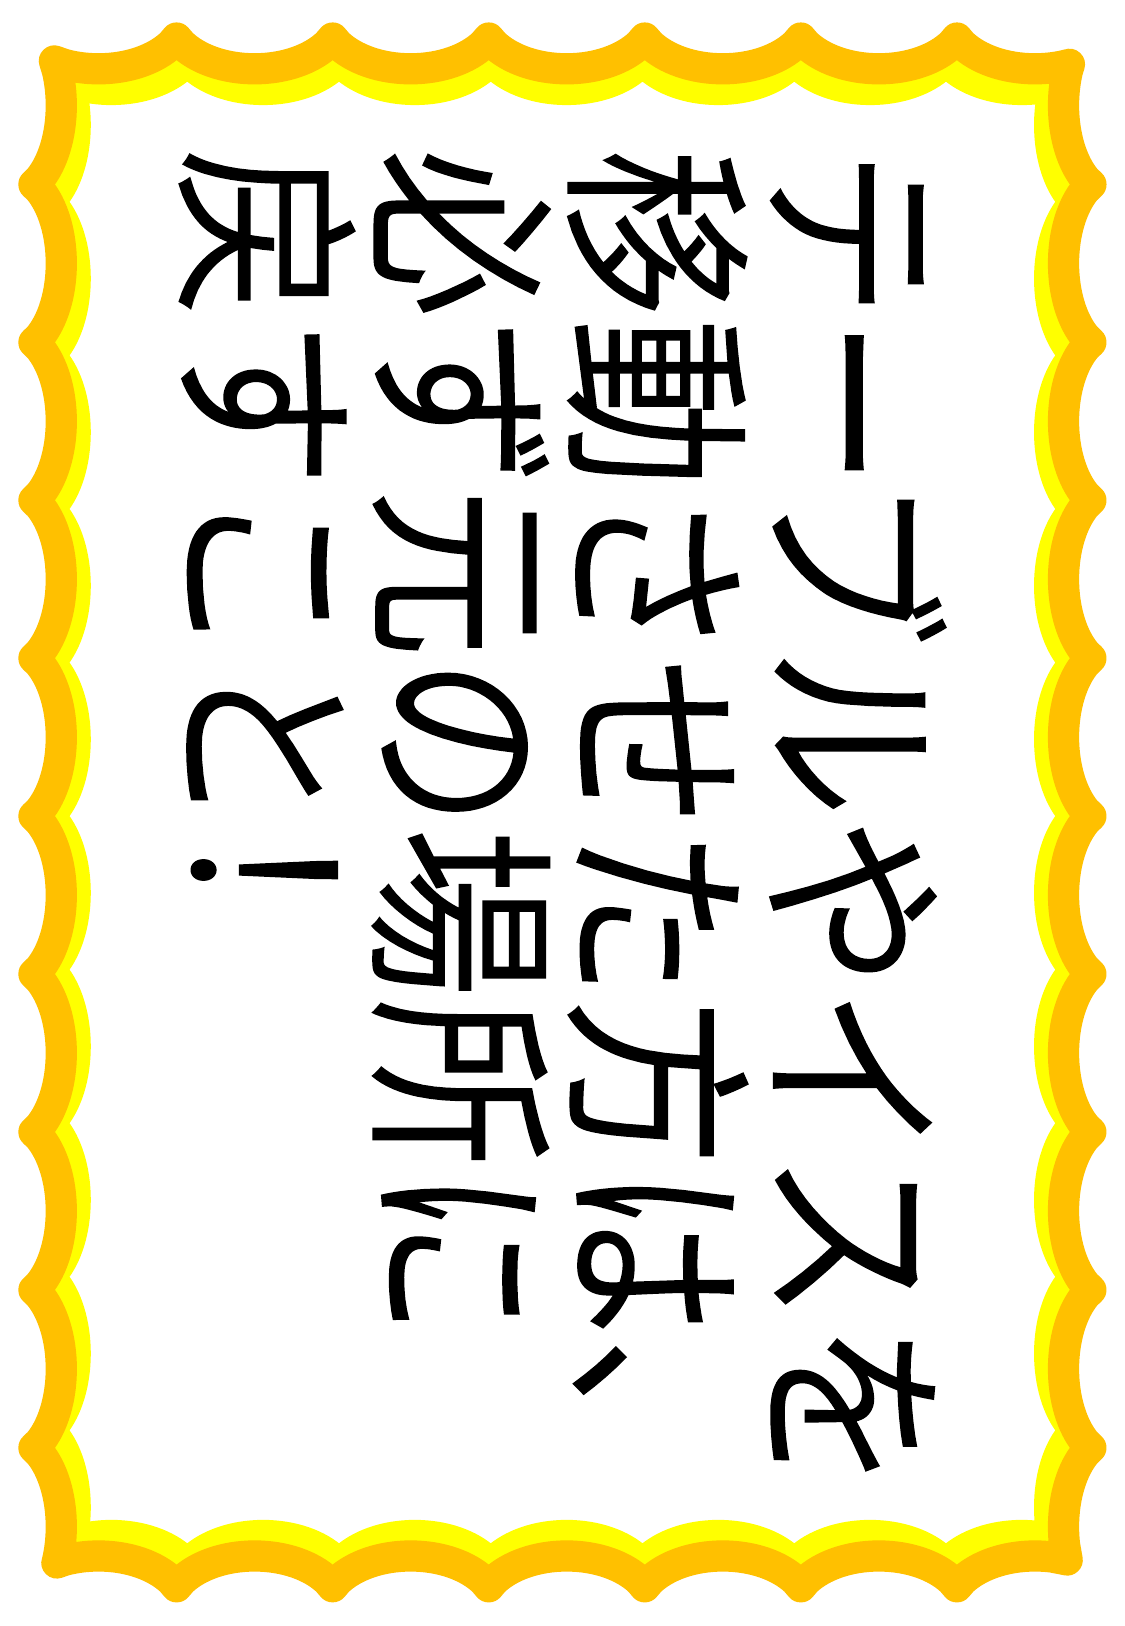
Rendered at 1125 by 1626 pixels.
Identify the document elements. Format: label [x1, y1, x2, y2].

text_box [33, 37, 1092, 1588]
